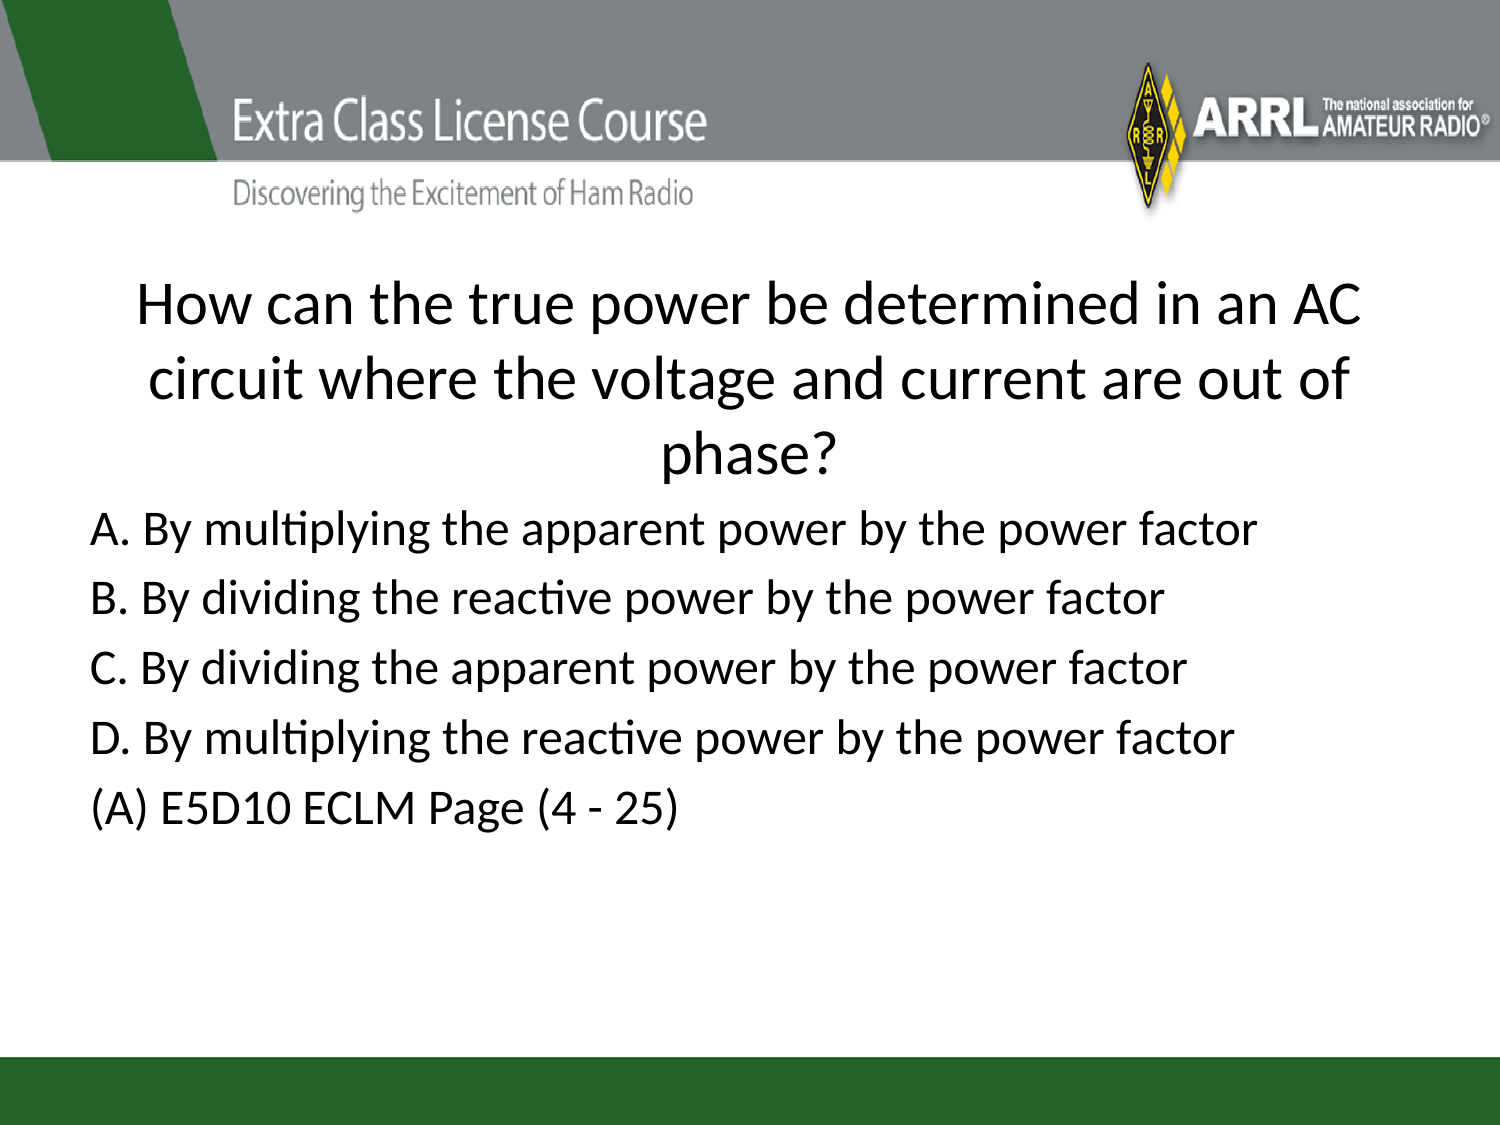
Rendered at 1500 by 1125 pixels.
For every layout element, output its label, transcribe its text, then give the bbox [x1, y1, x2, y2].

picture [0, 0, 1500, 1125]
title How can the true power be determined in an AC circuit where the voltage and current are out of phase? [75, 254, 1425, 435]
list A. By multiplying the apparent power by the power factor B. By dividing the reactive power by the power factor C. By dividing the apparent power by the power factor D. By multiplying the reactive power by the power factor (A) E5D10 ECLM Page (4 - 25) [75, 487, 1425, 1005]
